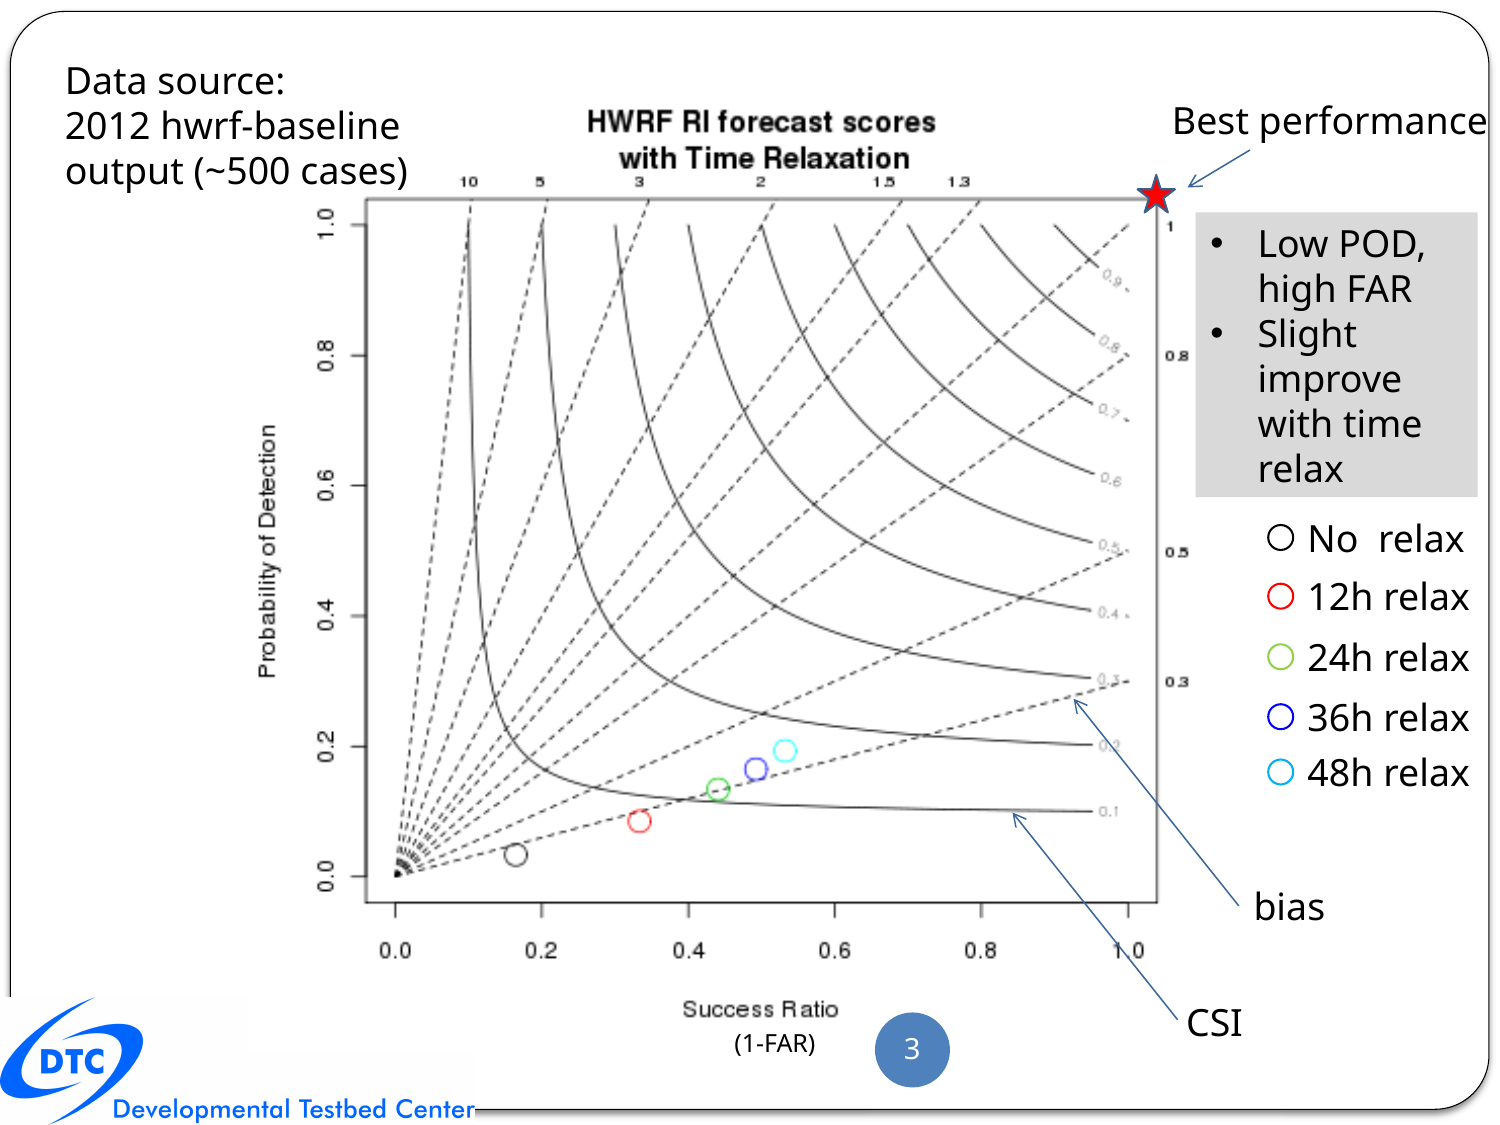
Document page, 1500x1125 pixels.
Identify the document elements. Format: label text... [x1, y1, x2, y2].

text_box bias [1238, 875, 1341, 981]
text_box Data source: 2012 hwrf-baseline output (~500 cases) [50, 49, 475, 200]
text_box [1073, 698, 1240, 907]
text_box 36h relax [1292, 686, 1485, 741]
picture [0, 997, 475, 1125]
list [247, 79, 1219, 1052]
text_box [1012, 812, 1178, 1020]
text_box [1267, 523, 1292, 552]
text_box No relax [1292, 507, 1480, 565]
text_box [1267, 758, 1292, 786]
text_box 24h relax [1292, 626, 1485, 686]
text_box [1267, 582, 1292, 610]
text_box Best performance [1225, 89, 1500, 150]
text_box [1267, 643, 1292, 671]
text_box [1187, 149, 1251, 188]
text_box 48h relax [1292, 741, 1485, 802]
text_box Low POD, high FAR Slight improve with time relax [1225, 212, 1478, 498]
text_box 12h relax [1292, 565, 1485, 626]
text_box CSI [1171, 991, 1258, 1096]
slide_number 3 [877, 1062, 948, 1088]
text_box [1267, 703, 1292, 731]
